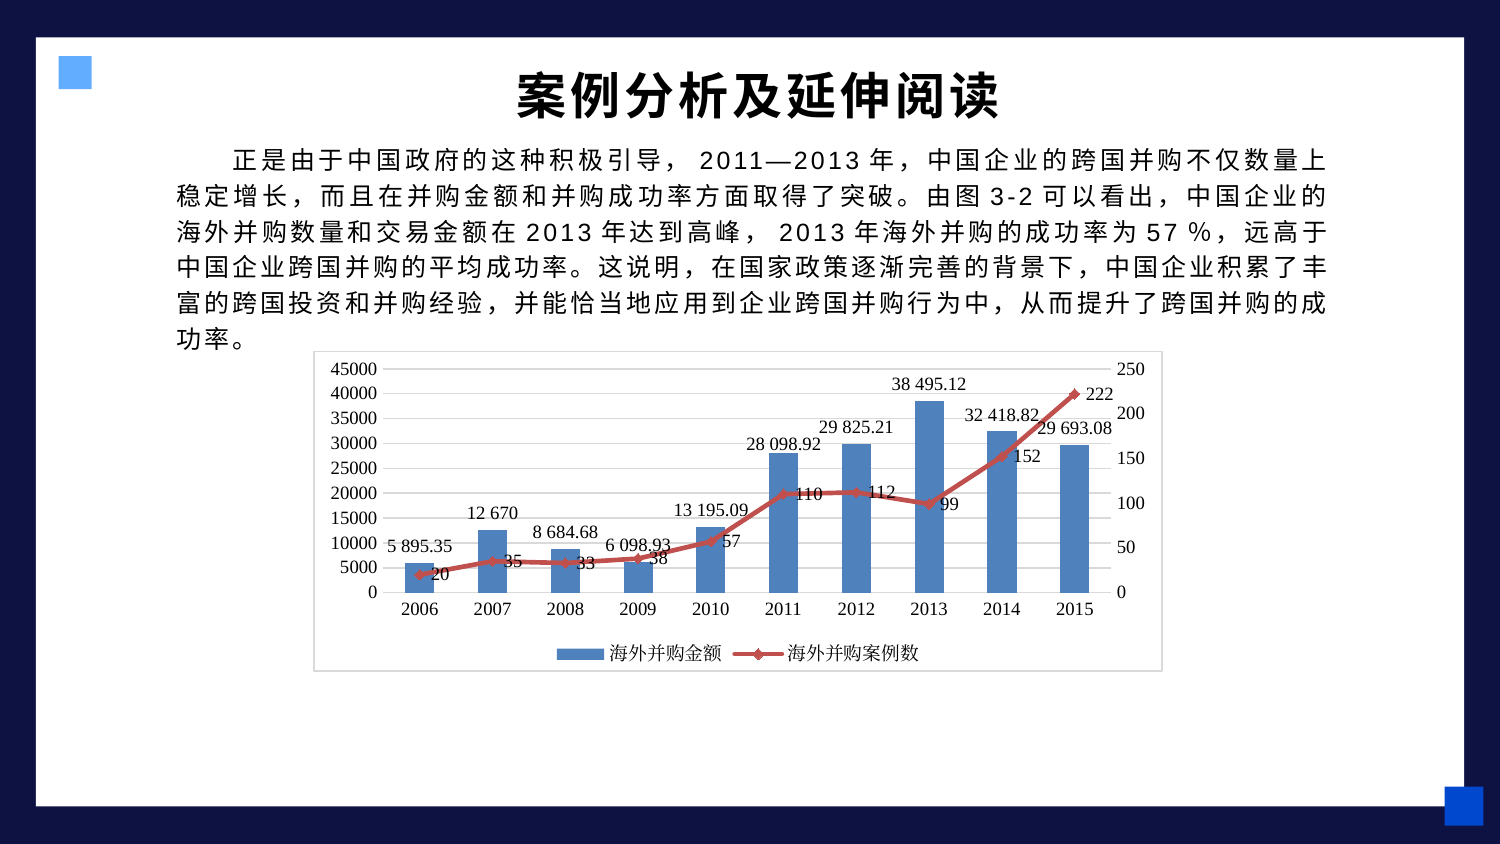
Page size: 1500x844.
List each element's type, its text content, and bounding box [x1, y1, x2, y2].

chart [312, 350, 1163, 672]
list 正是由于中国政府的这种积极引导，2011—2013年，中国企业的跨国并购不仅数量上稳定增长，而且在并购金额和并购成功率方面取得了突破。由图3-2可以看出，中国企业的海外并购数量和交易金额在2013年达到高峰，2013年海外并购的成功率为57％，远高于中国企业跨国并购的平均成功率。这说明，在国家政策逐渐完善的背景下，中国企业积累了丰富的跨国投资和并购经验，并能恰当地应用到企业跨国并购行为中，从而提升了跨国并购的成功率。 [159, 138, 1344, 718]
title 案例分析及延伸阅读 [100, 43, 1412, 133]
